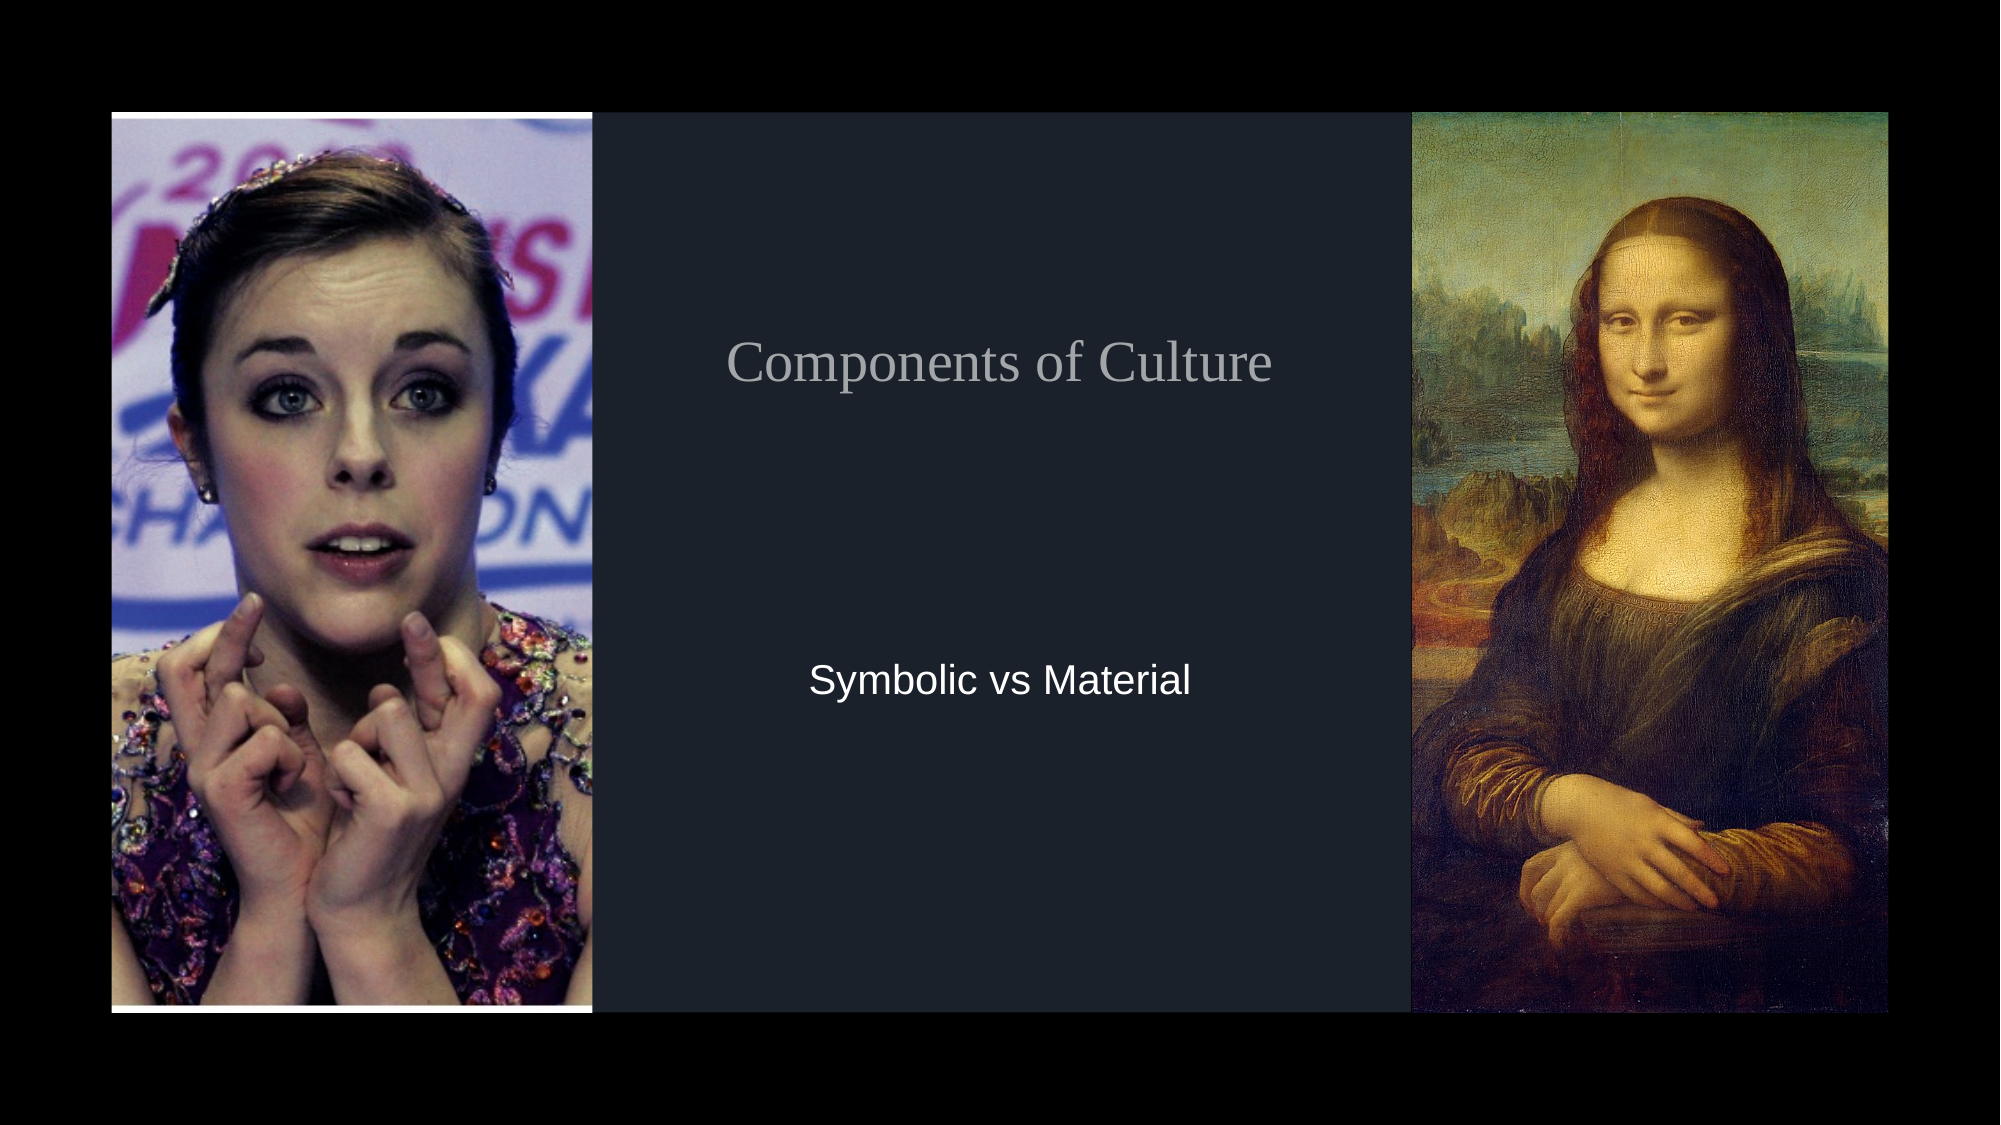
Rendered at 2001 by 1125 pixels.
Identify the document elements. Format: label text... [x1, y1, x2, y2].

title Components of Culture [670, 177, 1330, 402]
text_box [0, 0, 2000, 1125]
text_box [589, 111, 1412, 1013]
picture [1411, 112, 1889, 1013]
list Symbolic vs Material [673, 448, 1327, 955]
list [111, 112, 593, 1013]
